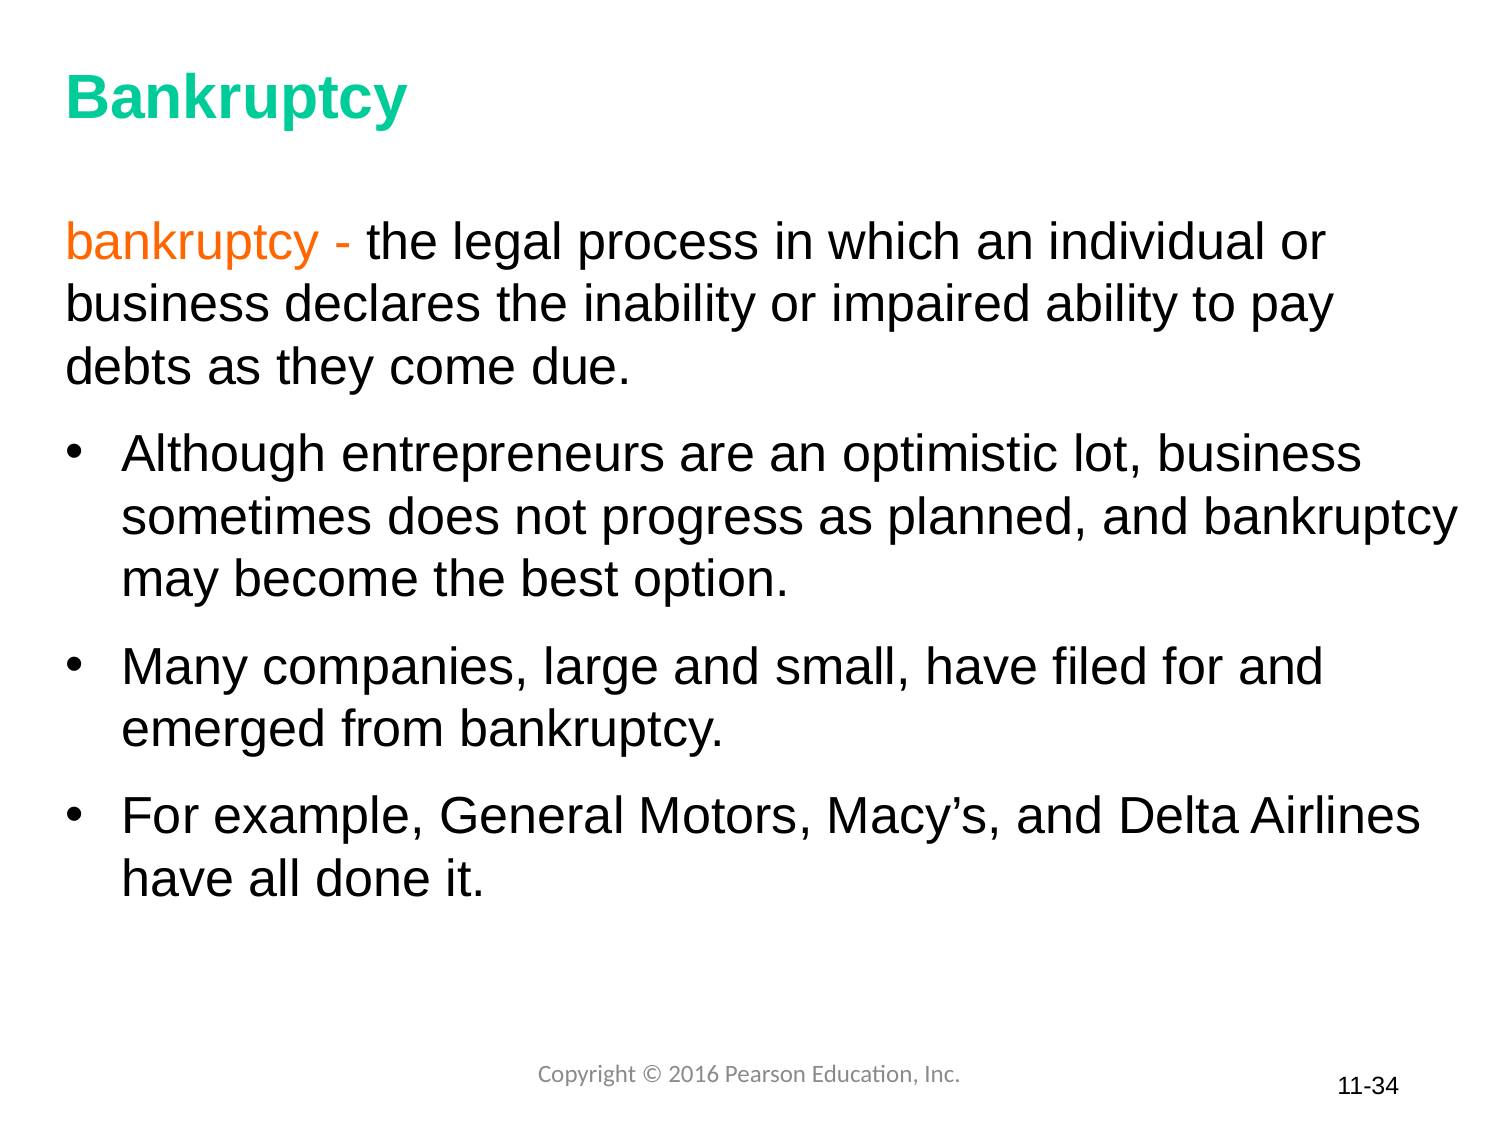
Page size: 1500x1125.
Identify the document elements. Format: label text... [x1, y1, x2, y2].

list bankruptcy - the legal process in which an individual or business declares the inability or impaired ability to pay debts as they come due. Although entrepreneurs are an optimistic lot, business sometimes does not progress as planned, and bankruptcy may become the best option. Many companies, large and small, have filed for and emerged from bankruptcy. For example, General Motors, Macy’s, and Delta Airlines have all done it. [50, 200, 1475, 1025]
footer Copyright © 2016 Pearson Education, Inc. [512, 1042, 988, 1103]
title Bankruptcy [50, 0, 1400, 188]
